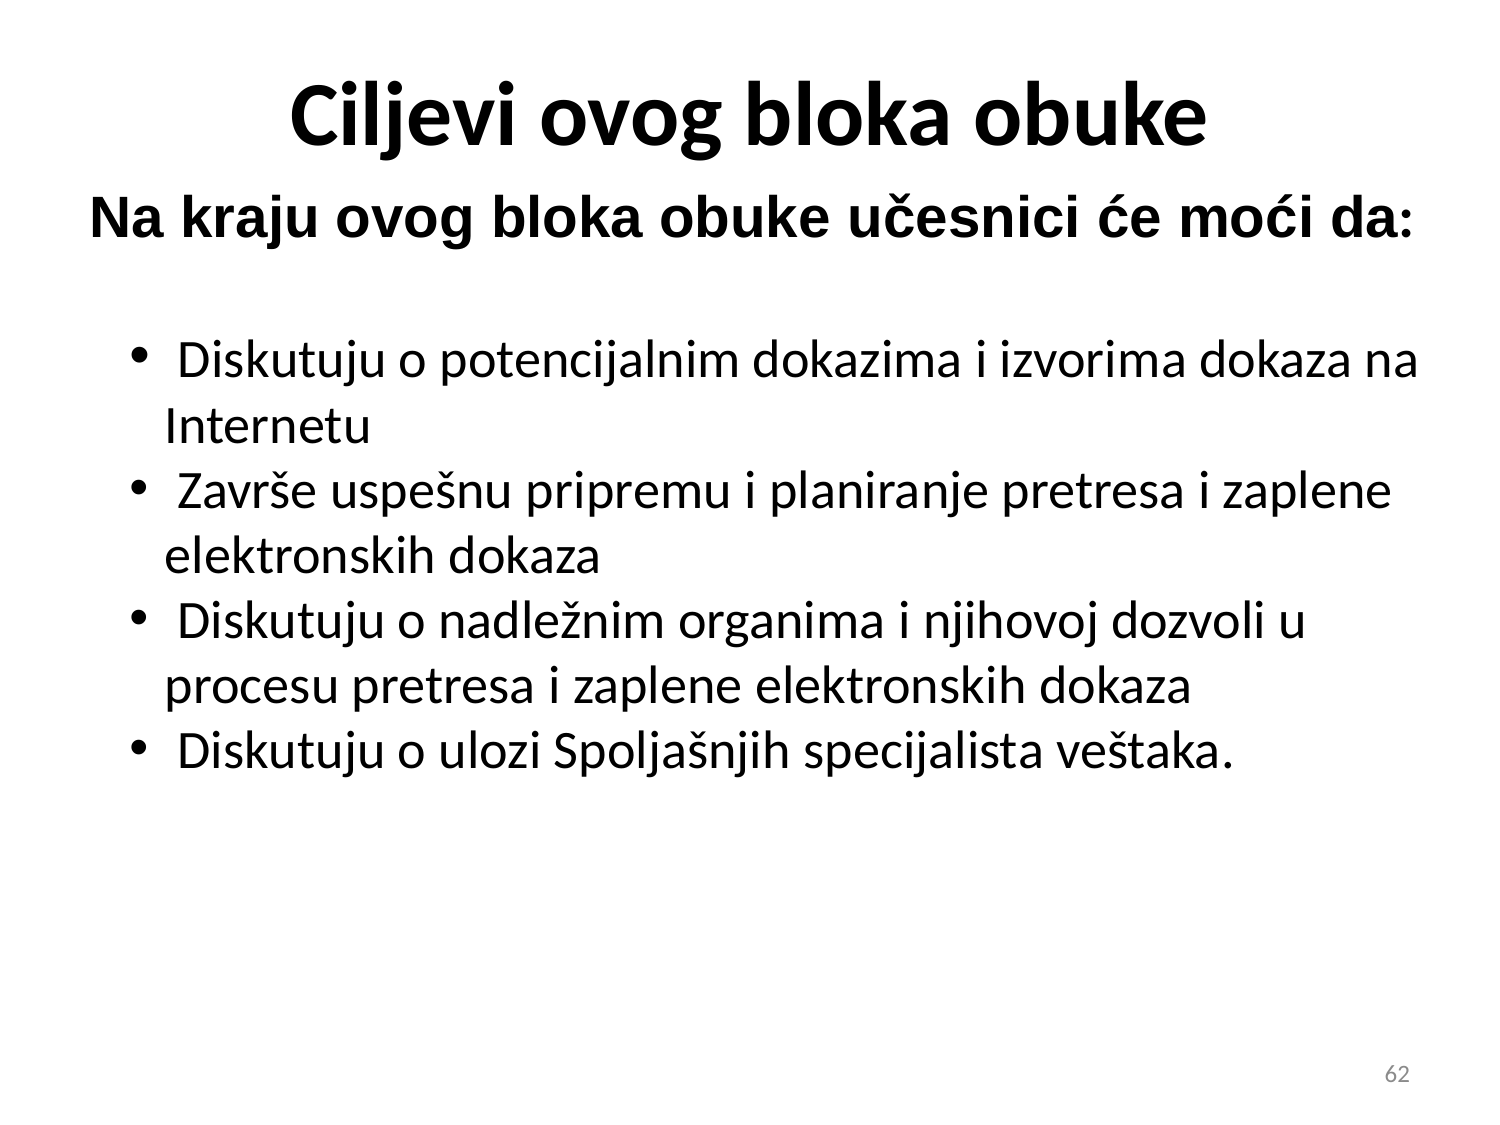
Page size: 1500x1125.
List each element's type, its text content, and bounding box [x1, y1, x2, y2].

slide_number 62 [1074, 1043, 1425, 1103]
title Ciljevi ovog bloka obuke [74, 44, 1426, 173]
text_box Na kraju ovog bloka obuke učesnici će moći da: Diskutuju o potencijalnim dokazima i izvorima dokaza na Internetu Završe uspešnu pripremu i planiranje pretresa i zaplene elektronskih dokaza Diskutuju o nadležnim organima i njihovoj dozvoli u procesu pretresa i zaplene elektronskih dokaza Diskutuju o ulozi Spoljašnjih specijalista veštaka. [75, 171, 1472, 1043]
